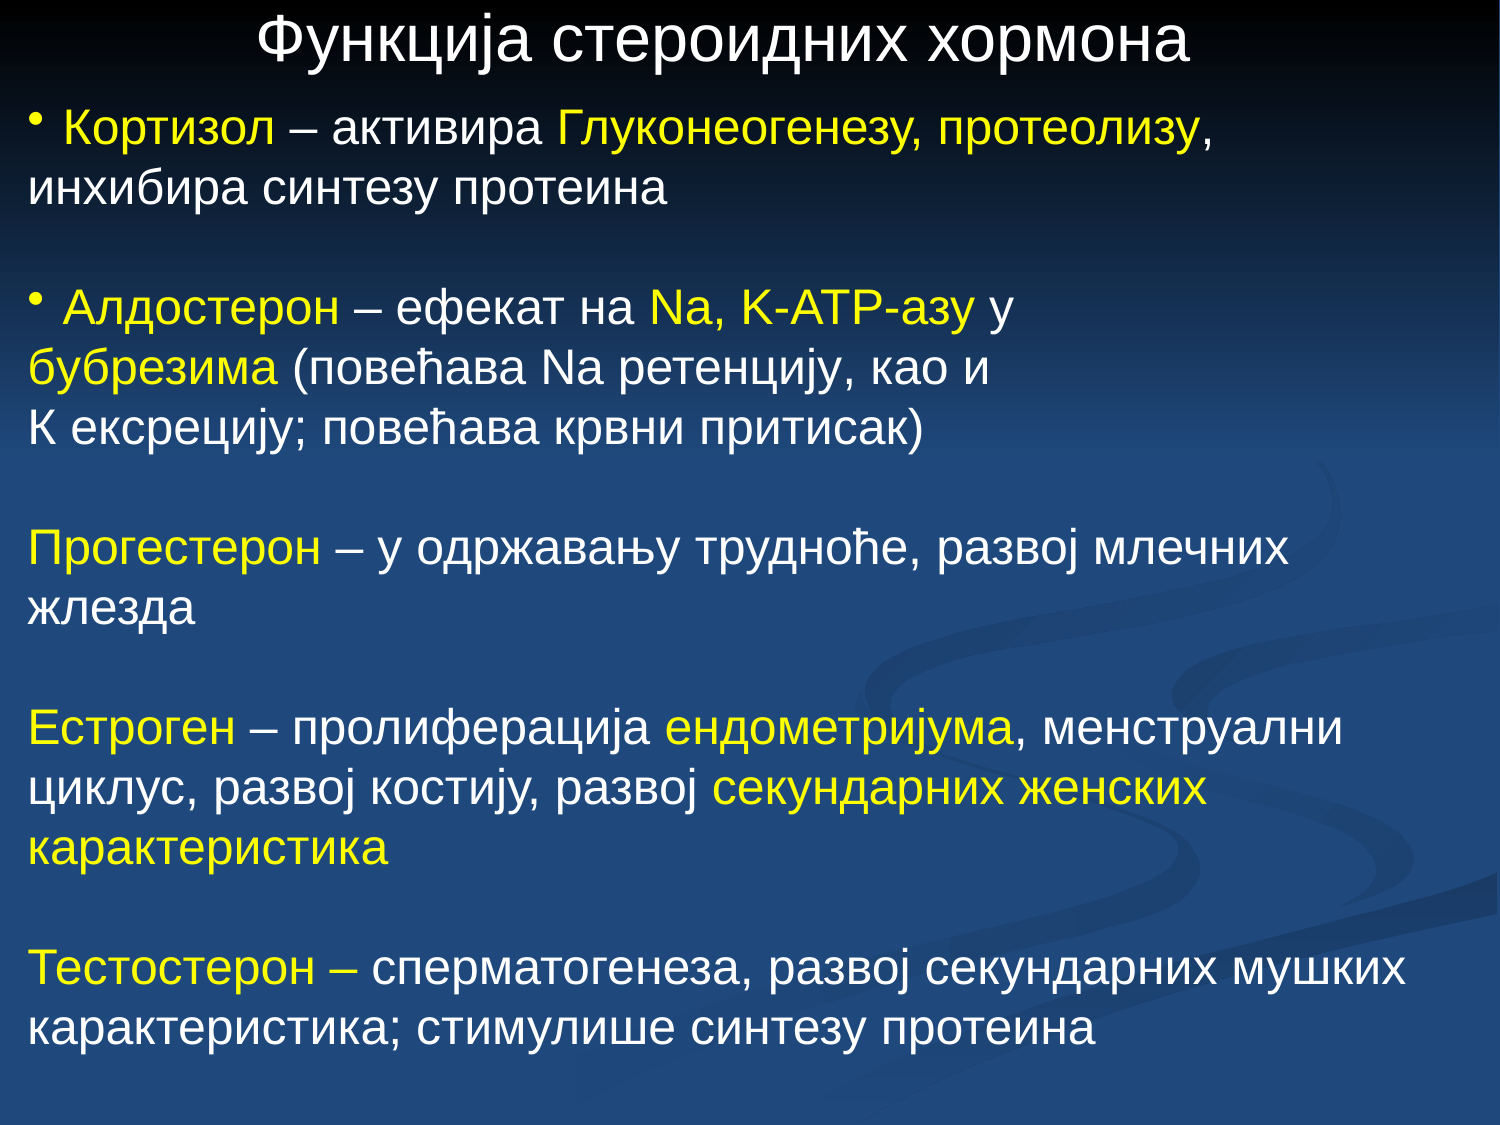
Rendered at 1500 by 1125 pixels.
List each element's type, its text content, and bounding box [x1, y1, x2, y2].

text_box Кортизол – активира Глуконеогенезу, протеолизу, инхибира синтезу протеина Алдостерон – ефекат на Na, K-ATP-азу у бубрезима (повећава Nа ретенцију, као и К ексрецију; повећава крвни притисак) Прогестерон – у одржавању трудноће, развој млечних жлезда Естроген – пролиферација ендометријума, менструални циклус, развој костију, развој секундарних женских карактеристика Тестостерон – сперматогенеза, развој секундарних мушких карактеристика; стимулише синтезу протеина [12, 87, 1500, 1125]
text_box Функција стероидних хормона [240, 0, 1207, 83]
